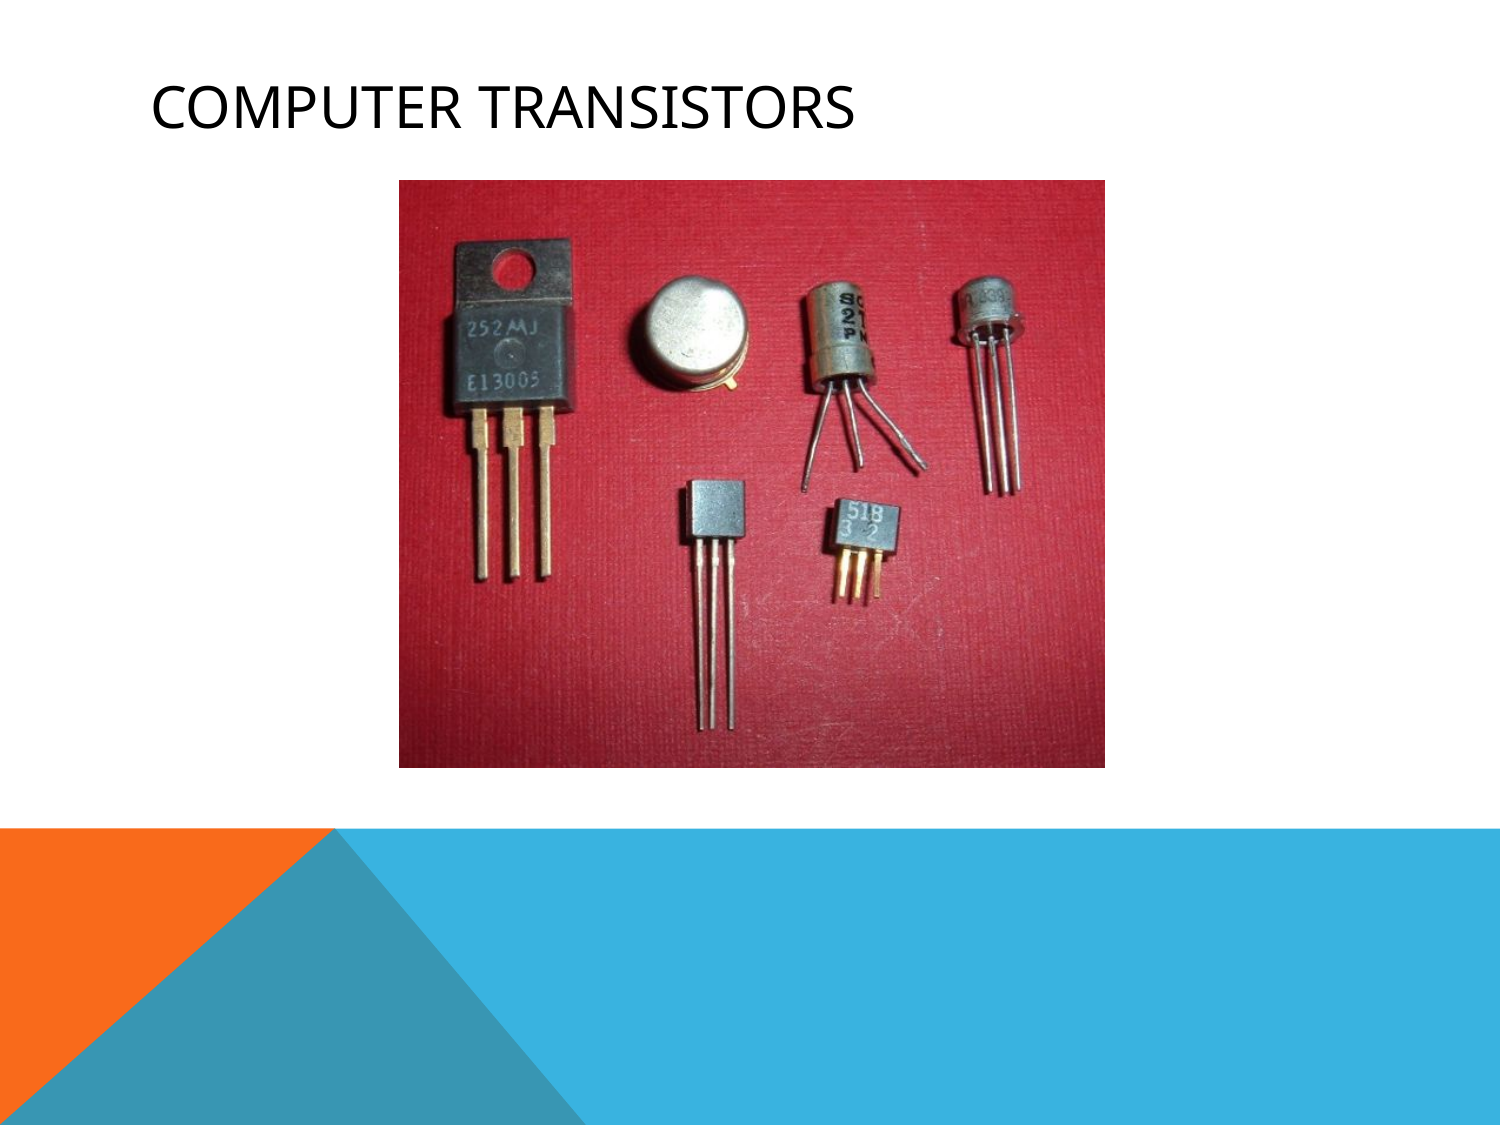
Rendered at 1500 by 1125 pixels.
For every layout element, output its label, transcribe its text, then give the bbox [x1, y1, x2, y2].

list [134, 180, 1369, 768]
title Computer transistors [135, 60, 1369, 150]
